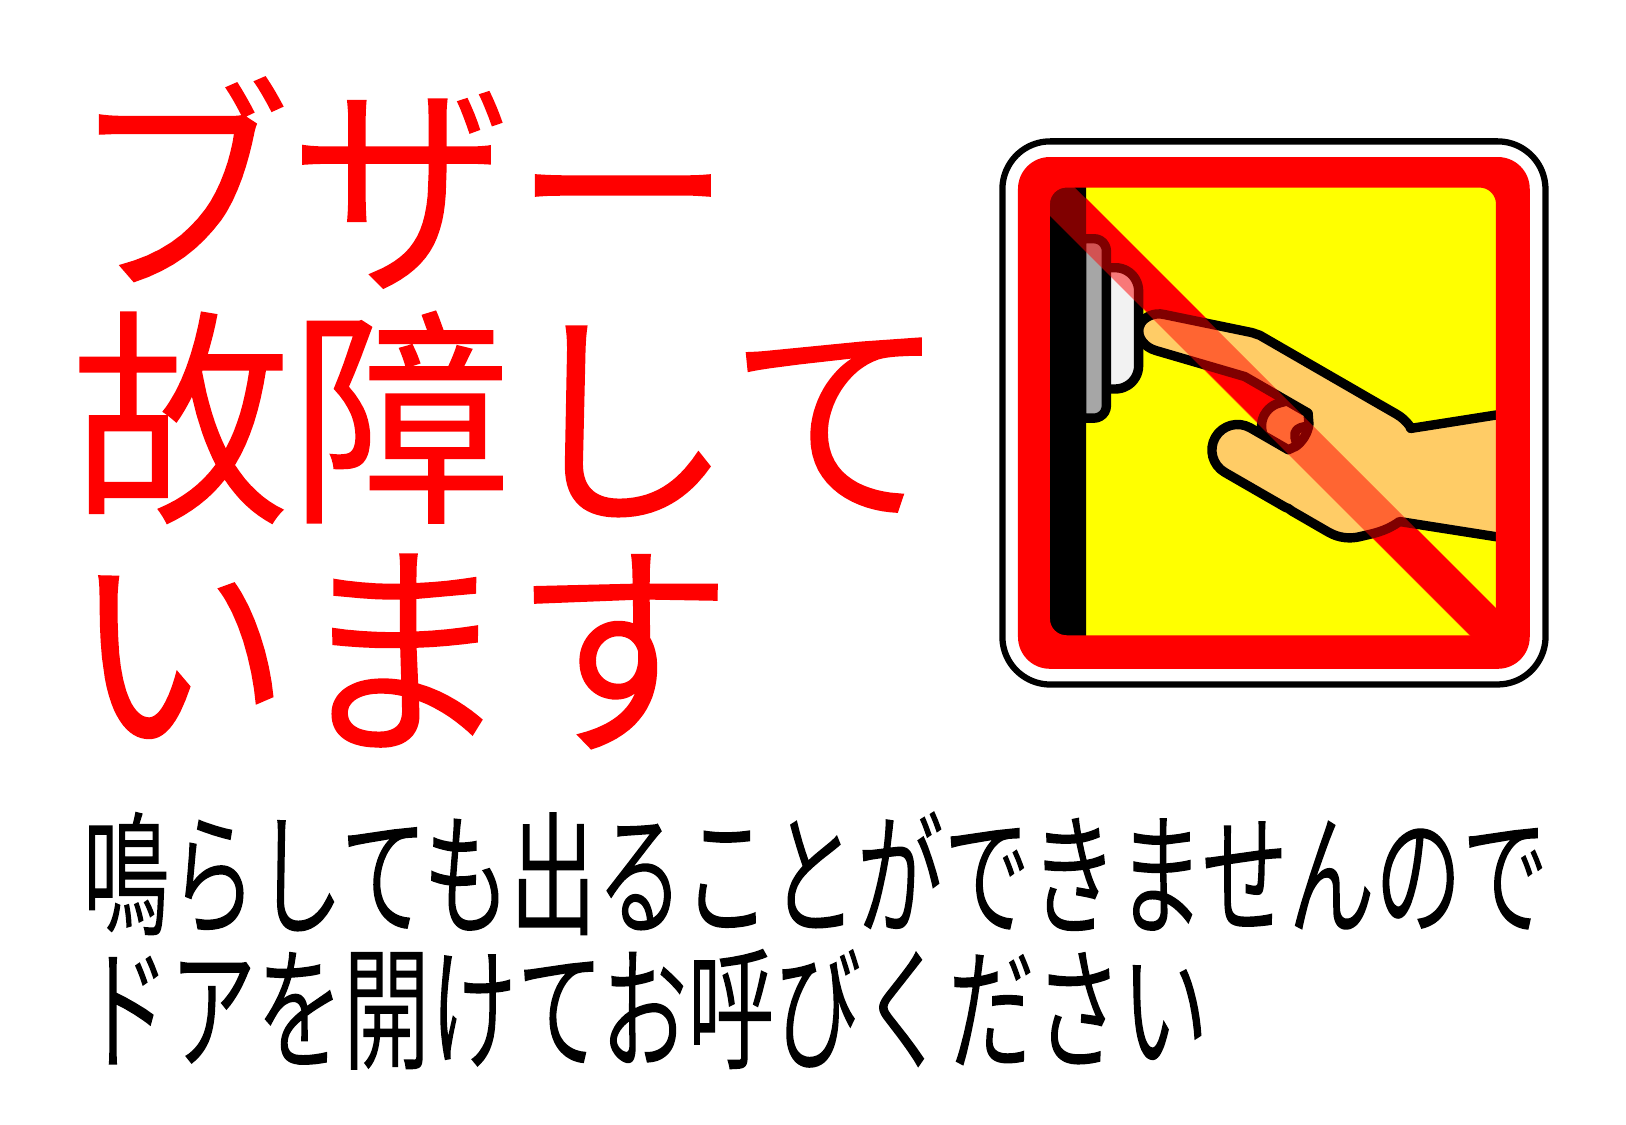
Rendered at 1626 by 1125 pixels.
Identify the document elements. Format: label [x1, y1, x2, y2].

text_box [1002, 141, 1546, 685]
